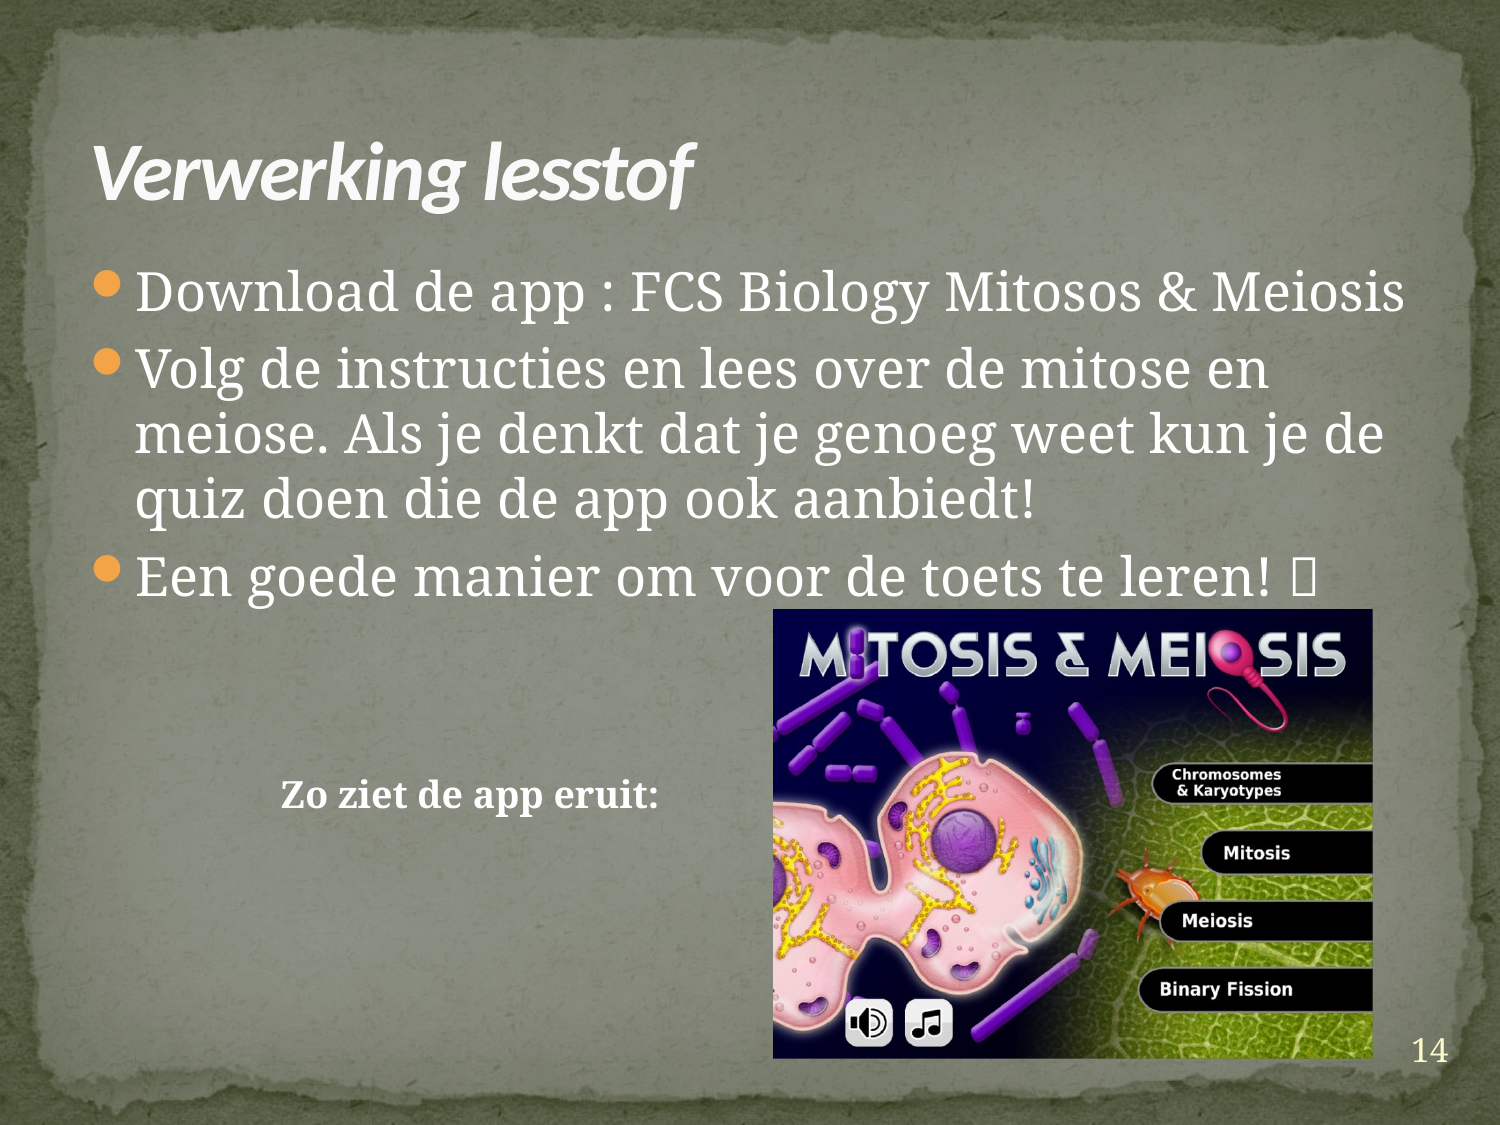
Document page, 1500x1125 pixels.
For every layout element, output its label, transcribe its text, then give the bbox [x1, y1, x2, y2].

slide_number 14 [1379, 1014, 1480, 1089]
list Download de app : FCS Biology Mitosos & Meiosis Volg de instructies en lees over de mitose en meiose. Als je denkt dat je genoeg weet kun je de quiz doen die de app ook aanbiedt! Een goede manier om voor de toets te leren!  [75, 249, 1425, 1000]
title Verwerking lesstof [74, 24, 1425, 225]
text_box Zo ziet de app eruit: [265, 763, 739, 823]
picture [773, 609, 1373, 1059]
